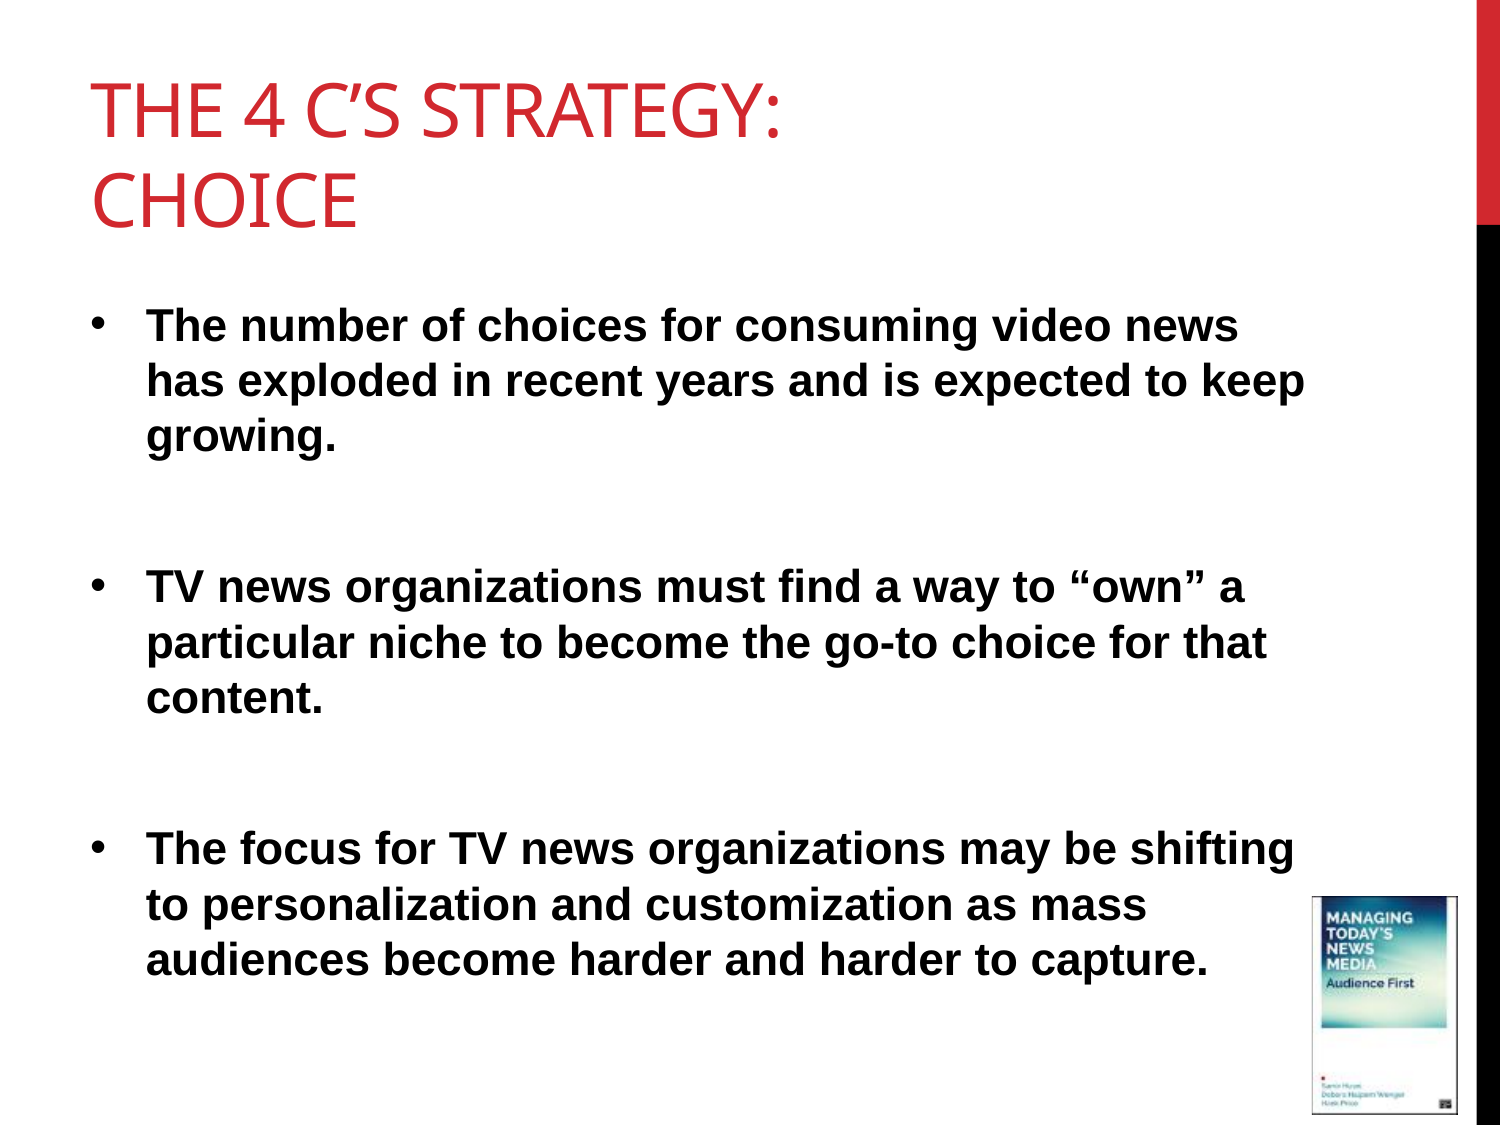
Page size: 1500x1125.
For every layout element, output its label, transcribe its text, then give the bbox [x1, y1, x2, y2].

picture [1311, 896, 1458, 1115]
title The 4 C’s Strategy: Choice [75, 25, 1025, 250]
list The number of choices for consuming video news has exploded in recent years and is expected to keep growing. TV news organizations must find a way to “own” a particular niche to become the go-to choice for that content. The focus for TV news organizations may be shifting to personalization and customization as mass audiences become harder and harder to capture. [75, 287, 1325, 1005]
